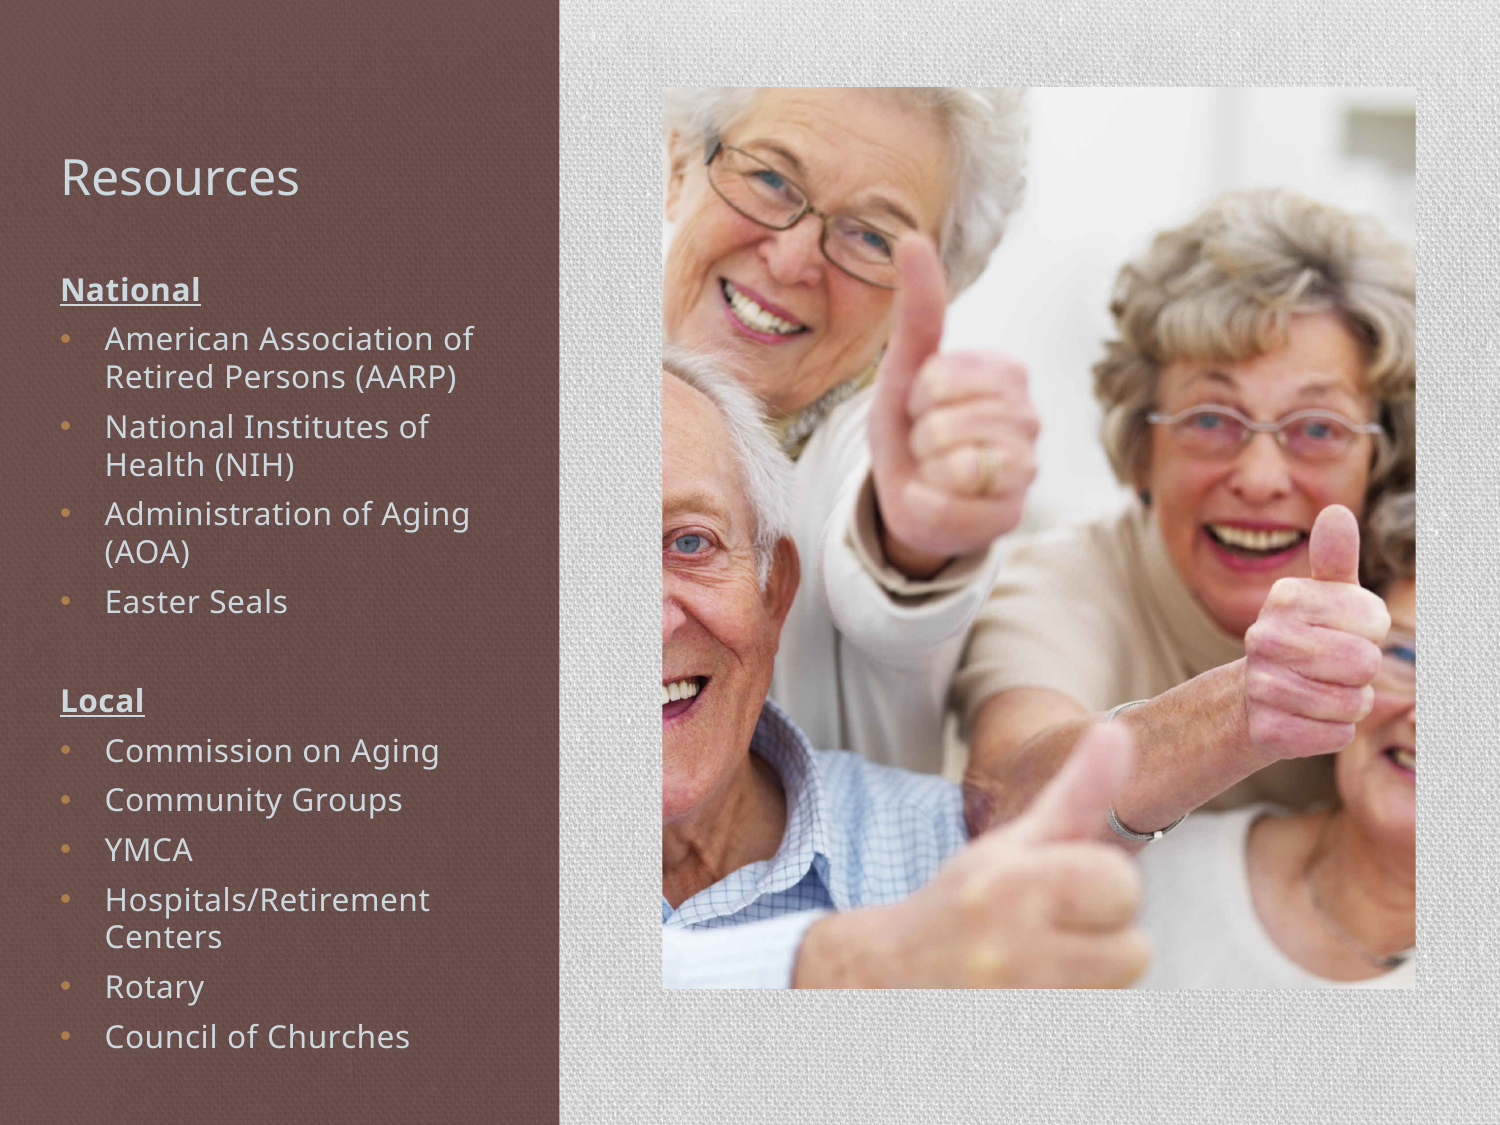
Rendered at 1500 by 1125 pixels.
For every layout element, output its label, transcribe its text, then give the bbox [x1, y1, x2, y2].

picture [662, 87, 1416, 989]
title Resources [45, 37, 511, 213]
list National American Association of Retired Persons (AARP) National Institutes of Health (NIH) Administration of Aging (AOA) Easter Seals Local Commission on Aging Community Groups YMCA Hospitals/Retirement Centers Rotary Council of Churches [45, 212, 510, 1075]
